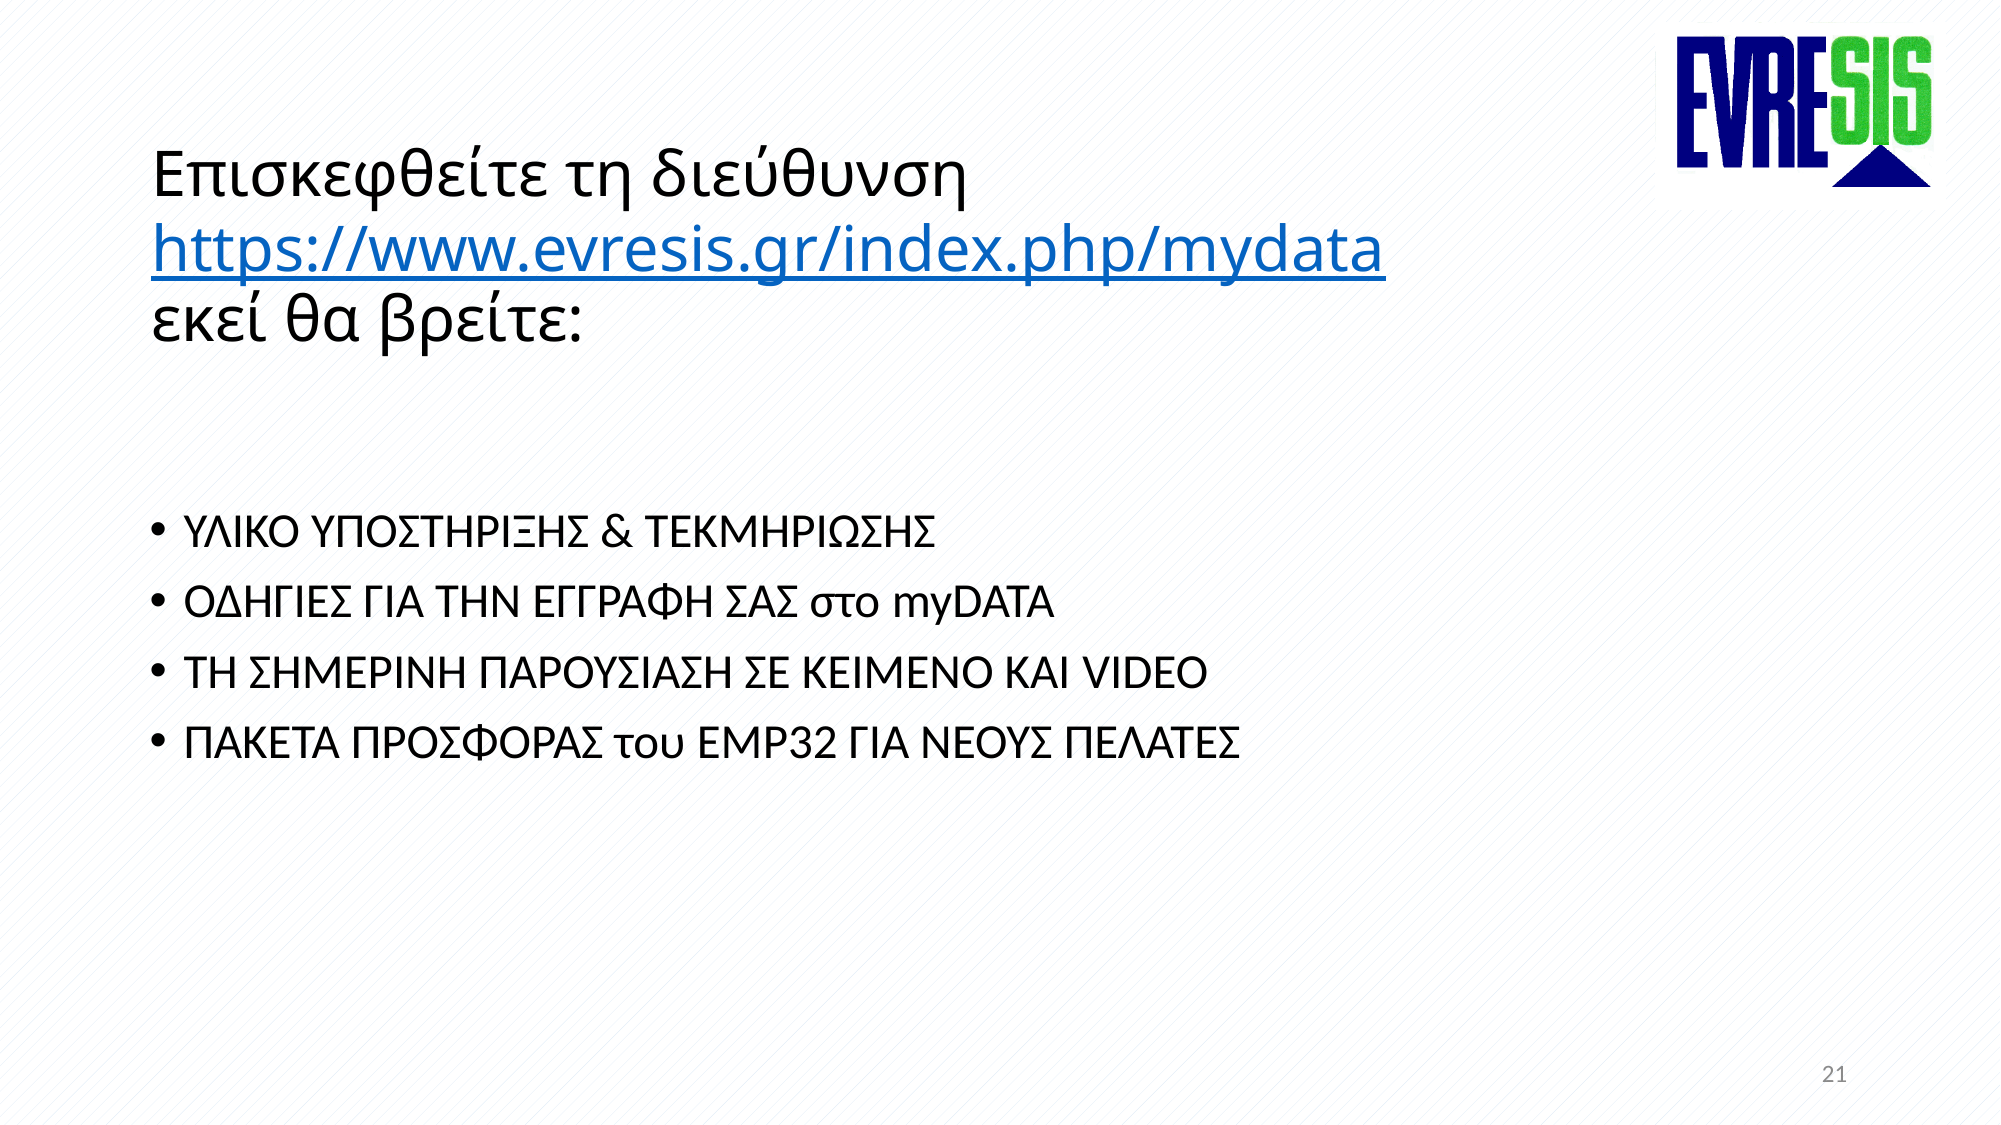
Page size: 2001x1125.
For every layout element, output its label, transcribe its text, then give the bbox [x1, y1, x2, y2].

slide_number 21 [1412, 1042, 1863, 1103]
picture [1655, 22, 1946, 210]
list ΥΛΙΚΟ ΥΠΟΣΤΗΡΙΞΗΣ & ΤΕΚΜΗΡΙΩΣΗΣ ΟΔΗΓΙΕΣ ΓΙΑ ΤΗΝ ΕΓΓΡΑΦΗ ΣΑΣ στο myDATA ΤΗ ΣΗΜΕΡΙΝΗ ΠΑΡΟΥΣΙΑΣΗ ΣΕ ΚΕΙΜΕΝΟ ΚΑΙ VIDEO ΠΑΚΕΤΑ ΠΡΟΣΦΟΡΑΣ του EMP32 ΓΙΑ ΝΕΟΥΣ ΠΕΛΑΤΕΣ [134, 498, 1860, 777]
title Επισκεφθείτε τη διεύθυνση https://www.evresis.gr/index.php/mydata εκεί θα βρείτε: [136, 133, 1861, 440]
